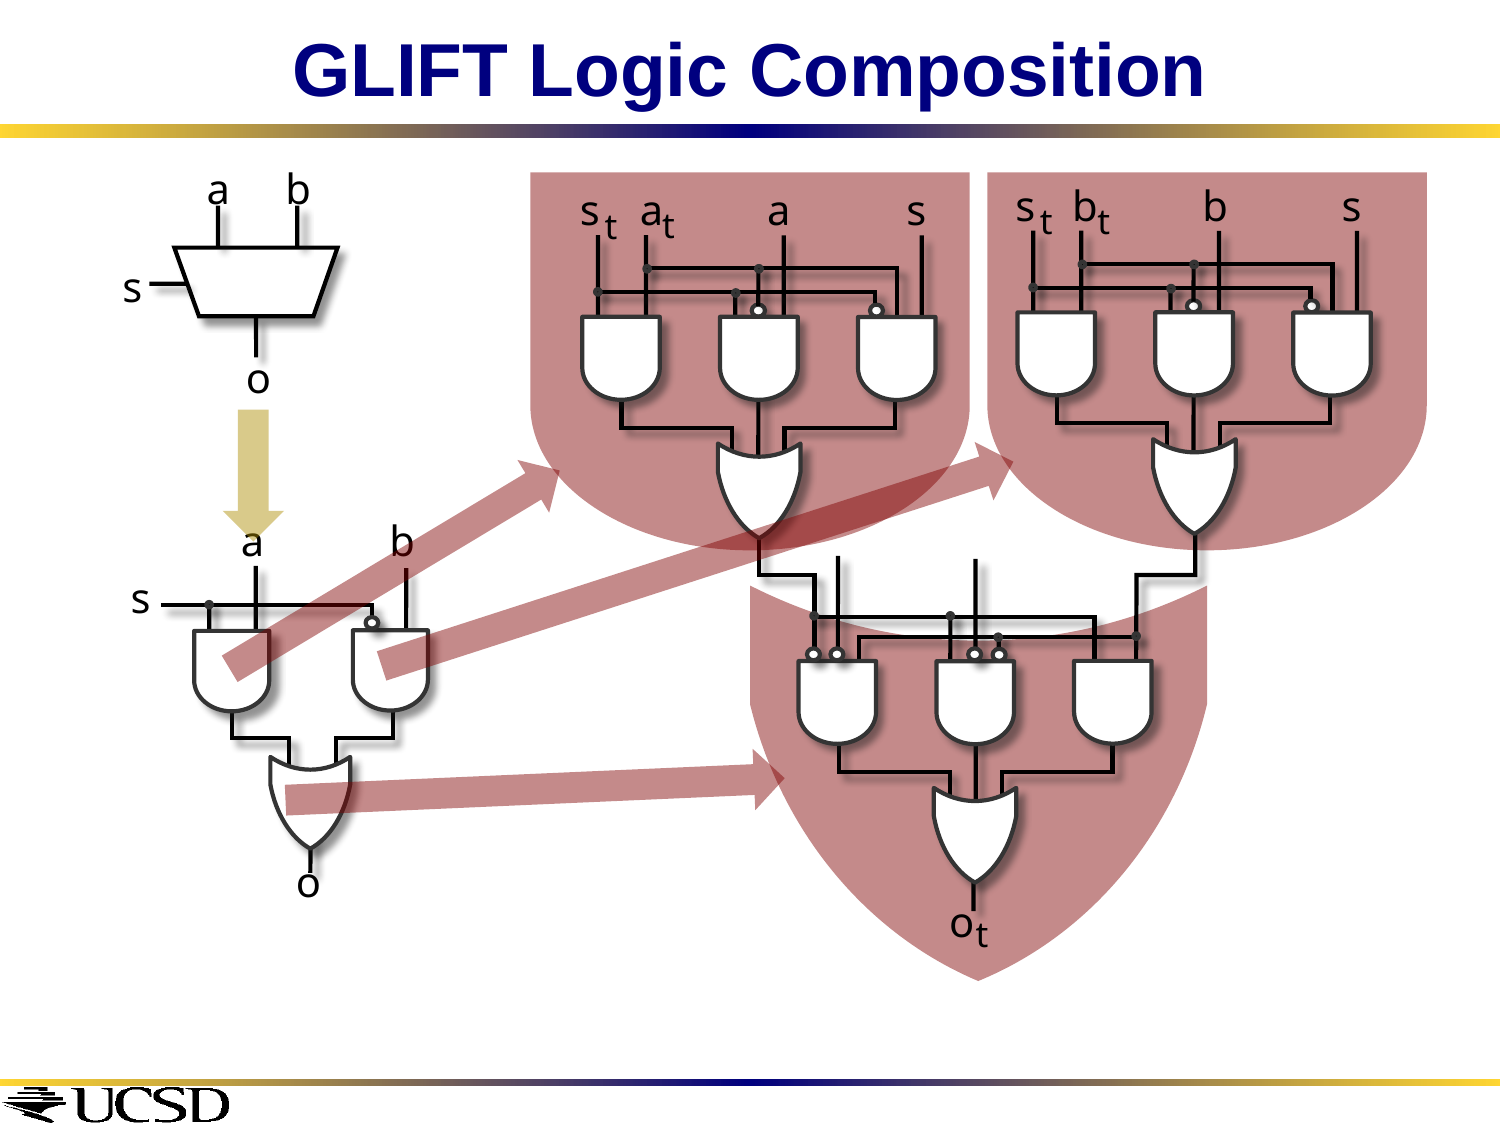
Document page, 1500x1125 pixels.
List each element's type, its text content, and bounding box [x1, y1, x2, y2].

text_box [433, 764, 753, 810]
text_box [987, 172, 1427, 492]
text_box [530, 172, 970, 489]
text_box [575, 183, 944, 539]
text_box [1200, 586, 1208, 731]
picture [0, 1087, 229, 1123]
text_box [1209, 542, 1281, 551]
title GLIFT Logic Composition [37, 4, 1463, 120]
text_box [433, 459, 560, 565]
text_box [125, 514, 429, 904]
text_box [758, 527, 1196, 963]
text_box [949, 441, 1005, 501]
text_box [956, 971, 1001, 982]
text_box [117, 162, 338, 391]
text_box [433, 546, 753, 666]
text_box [1010, 179, 1379, 535]
text_box [222, 409, 285, 513]
